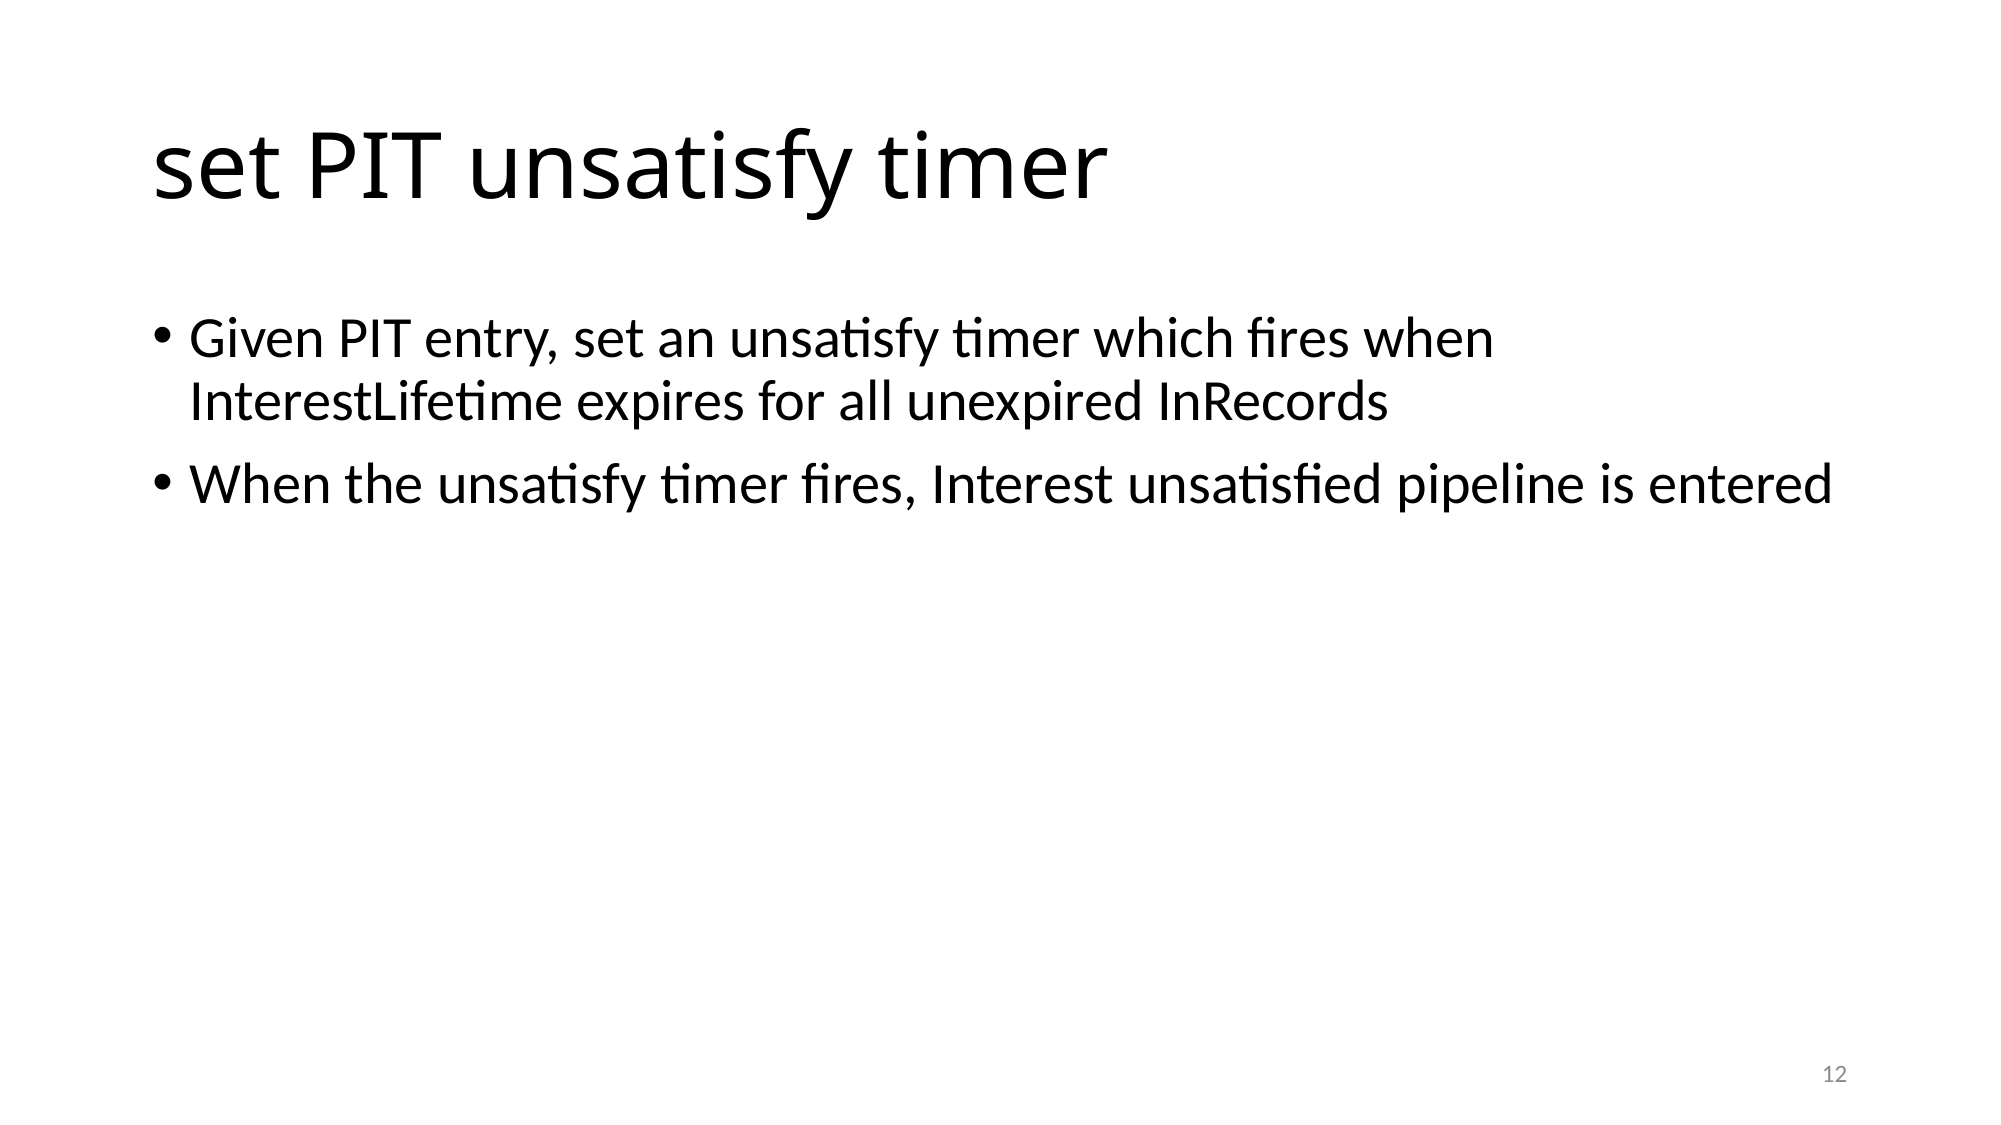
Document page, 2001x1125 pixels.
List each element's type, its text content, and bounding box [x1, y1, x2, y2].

list Given PIT entry, set an unsatisfy timer which fires when InterestLifetime expires for all unexpired InRecords When the unsatisfy timer fires, Interest unsatisfied pipeline is entered [137, 299, 1863, 1014]
slide_number 12 [1412, 1042, 1863, 1103]
title set PIT unsatisfy timer [137, 59, 1863, 278]
